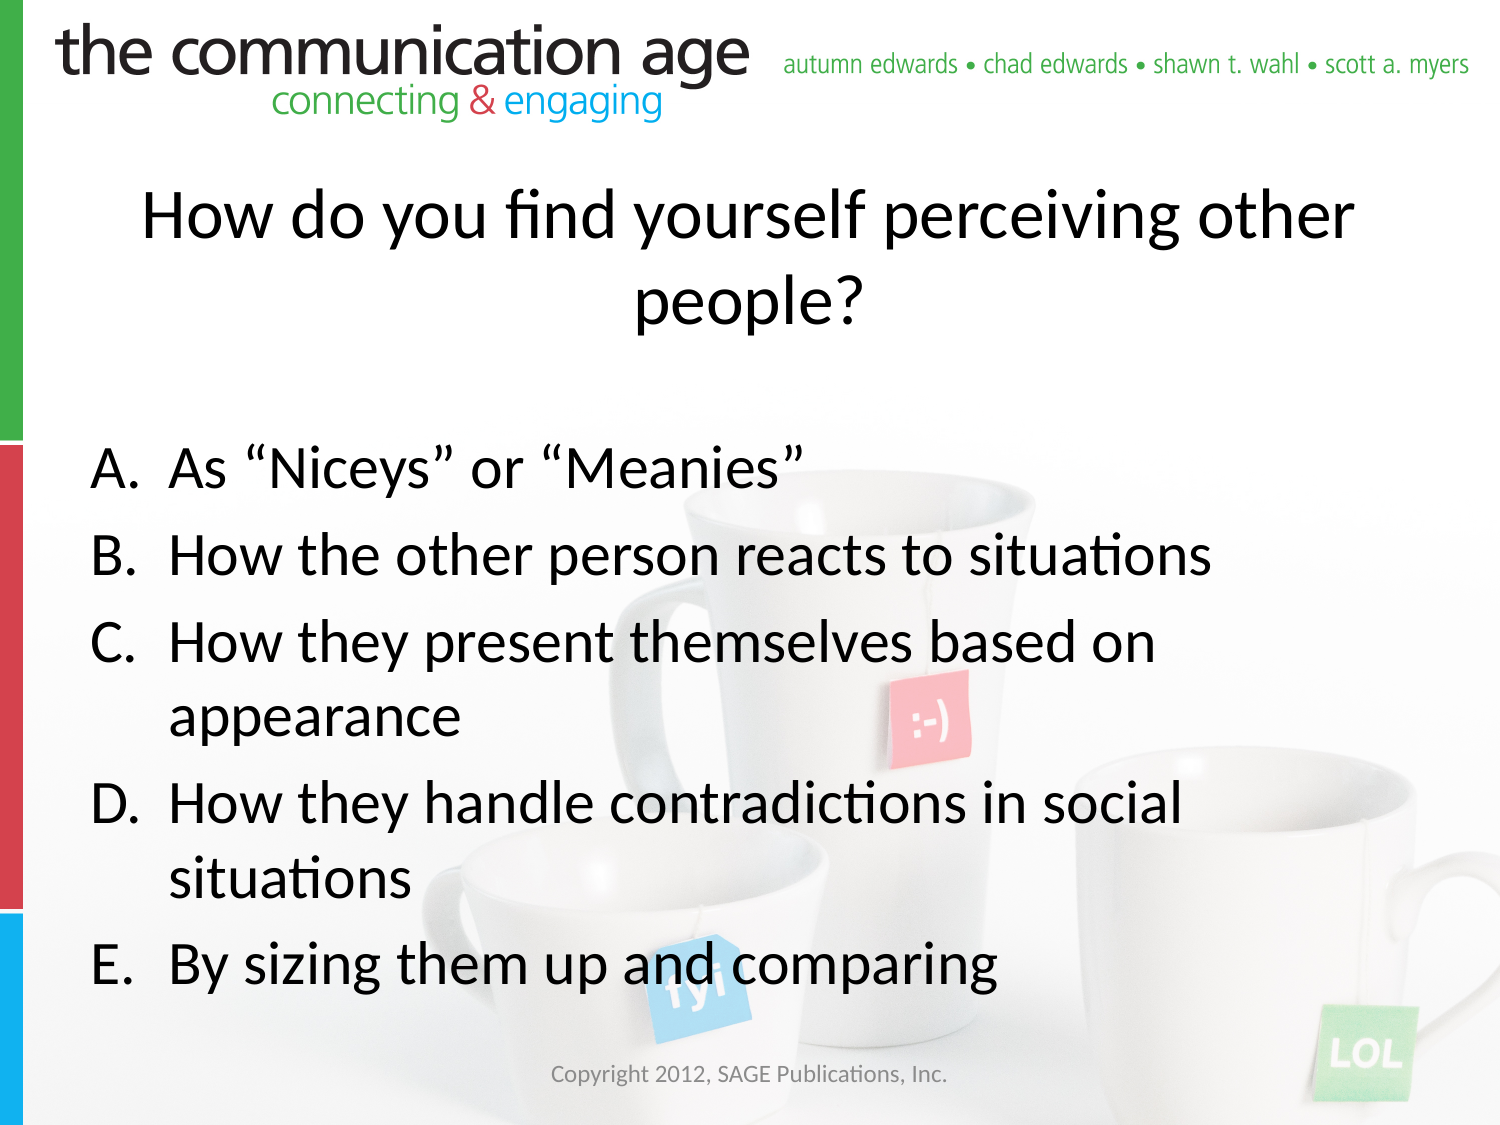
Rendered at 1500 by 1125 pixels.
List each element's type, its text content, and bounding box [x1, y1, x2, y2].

title How do you find yourself perceiving other people? [75, 159, 1425, 347]
list As “Niceys” or “Meanies” How the other person reacts to situations How they present themselves based on appearance How they handle contradictions in social situations By sizing them up and comparing [75, 419, 1425, 1005]
footer Copyright 2012, SAGE Publications, Inc. [512, 1042, 988, 1103]
picture [0, 0, 1500, 1125]
